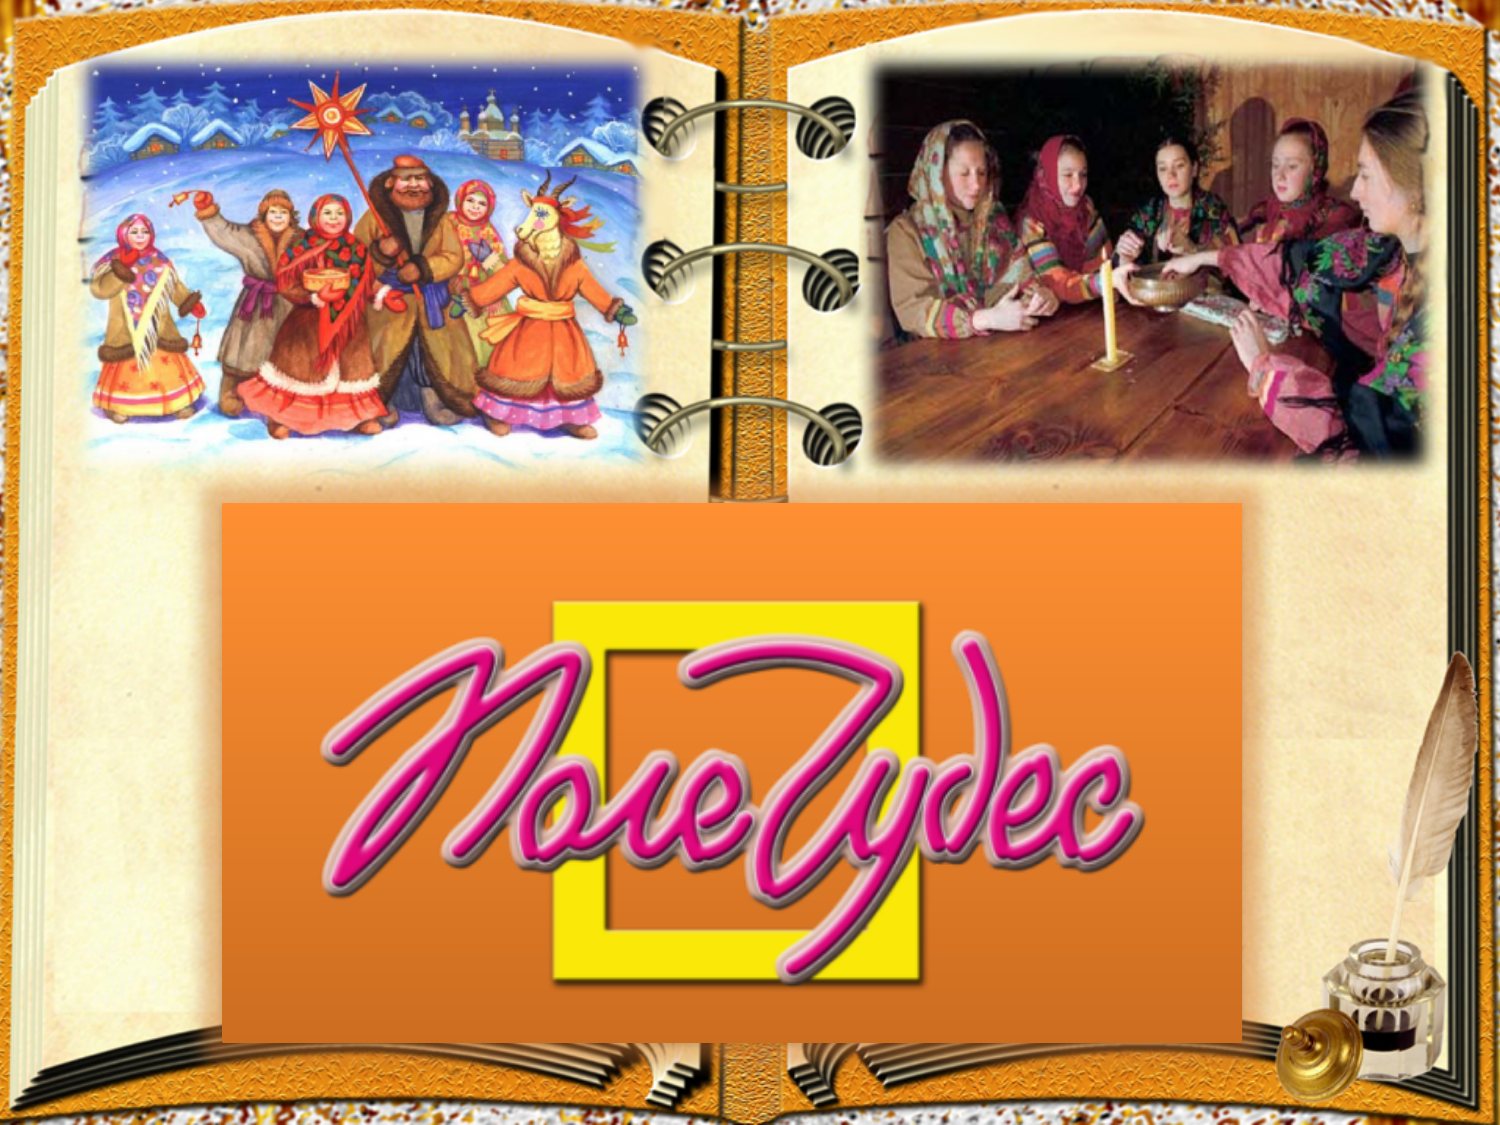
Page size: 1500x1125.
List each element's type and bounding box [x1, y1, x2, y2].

text_box [222, 503, 1243, 1043]
picture [0, 0, 1500, 1125]
